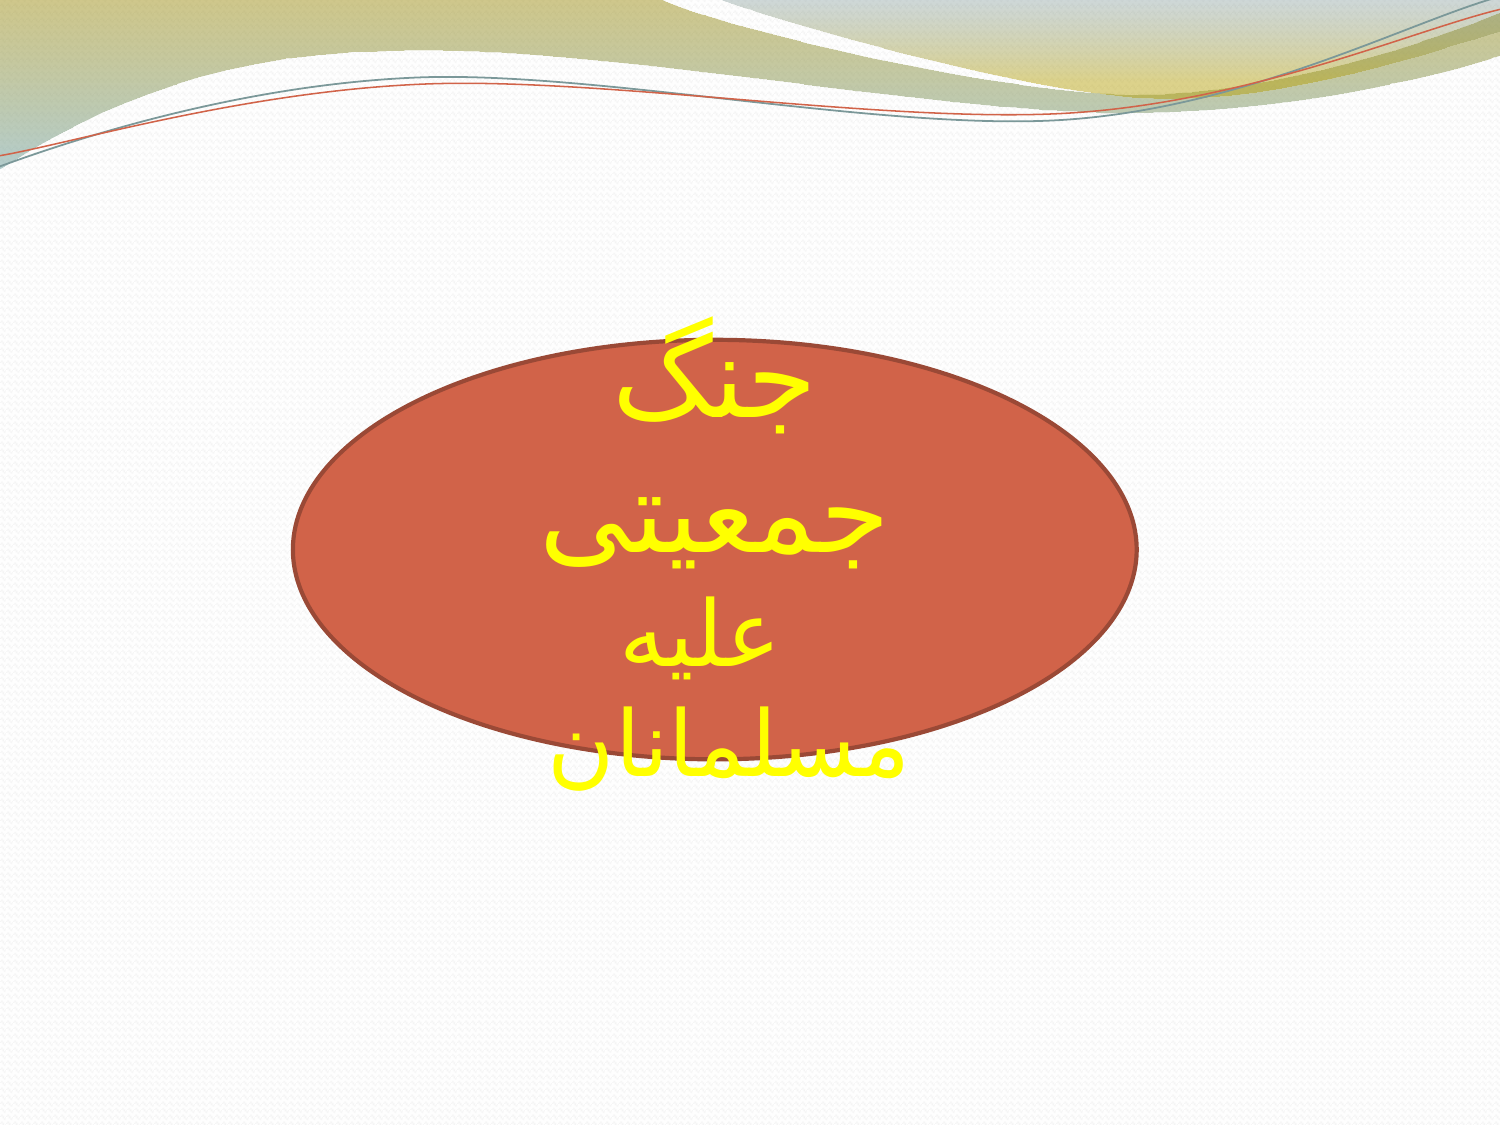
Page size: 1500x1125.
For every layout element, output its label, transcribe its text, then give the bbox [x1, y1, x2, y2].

text_box جنگ جمعیتی علیه مسلمانان [290, 337, 1139, 762]
